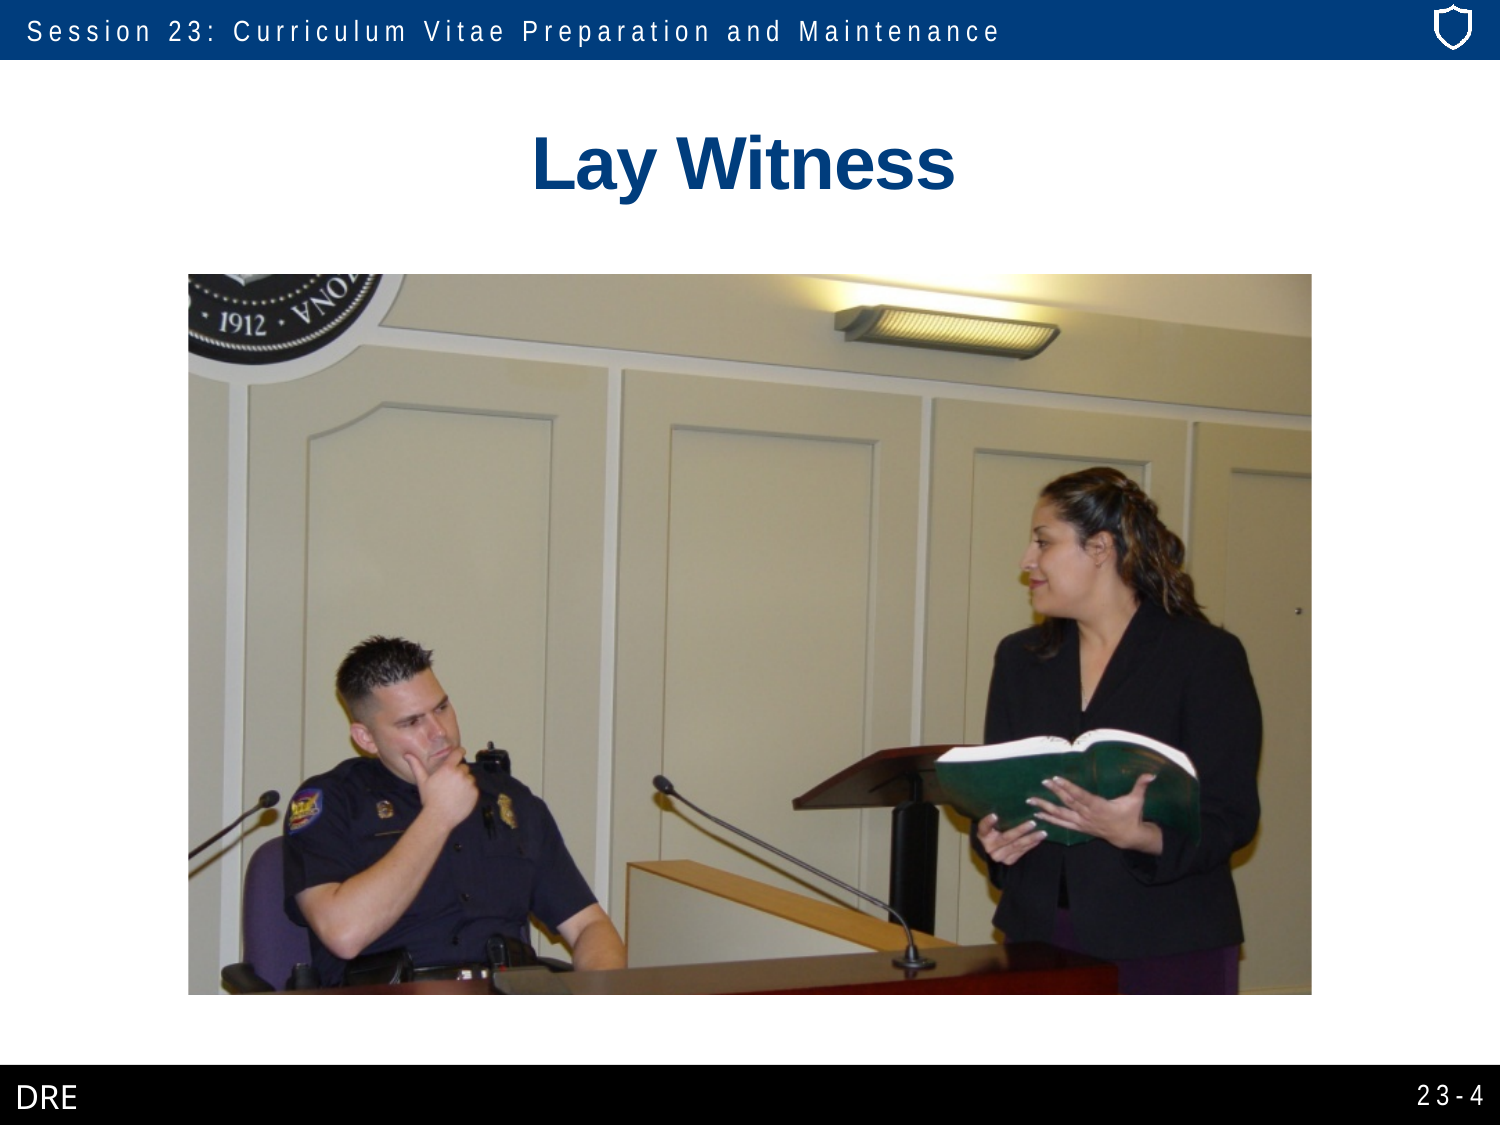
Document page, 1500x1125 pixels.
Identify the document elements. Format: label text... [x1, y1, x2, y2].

slide_number 23-4 [1218, 1063, 1499, 1124]
picture [1434, 4, 1472, 50]
title Lay Witness [80, 87, 1428, 213]
picture [187, 273, 1313, 996]
